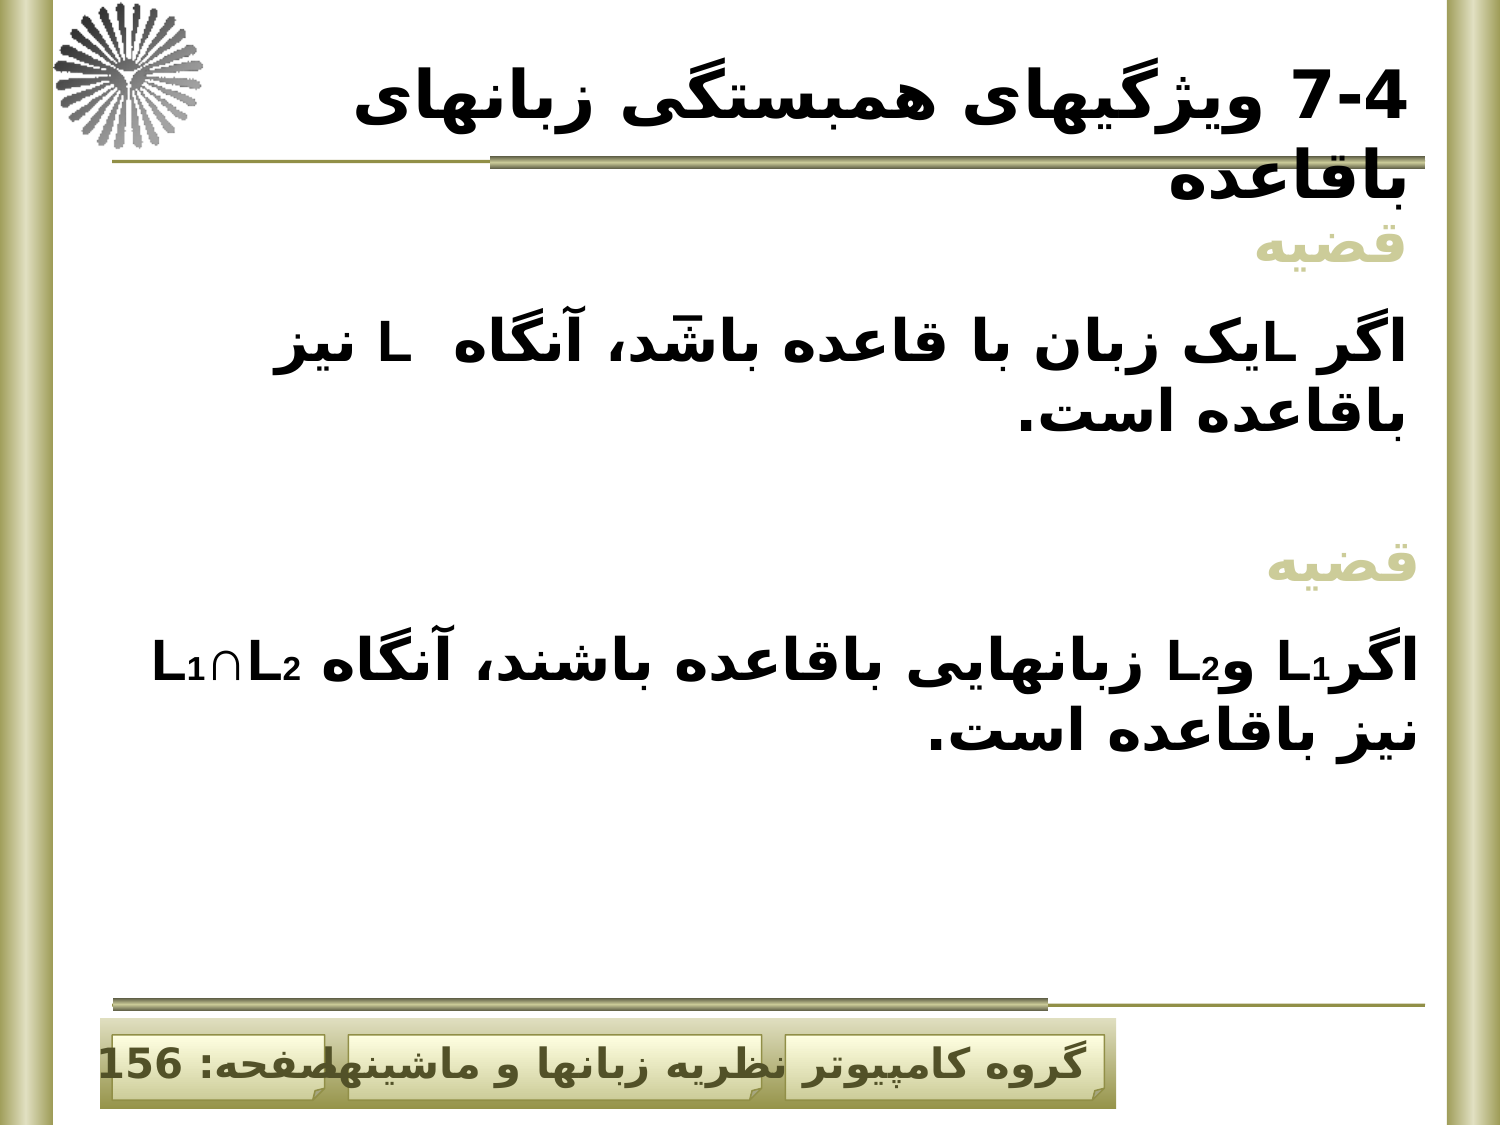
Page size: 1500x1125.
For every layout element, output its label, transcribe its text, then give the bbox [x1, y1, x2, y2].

text_box قضیه اگرL1 وL2 زبانهایی باقاعده باشند، آنگاه L1∩L2 نیز باقاعده است. [88, 515, 1436, 770]
text_box 7-4 ویژگیهای همبستگی زبانهای باقاعده [161, 44, 1426, 196]
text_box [64, 196, 1424, 387]
